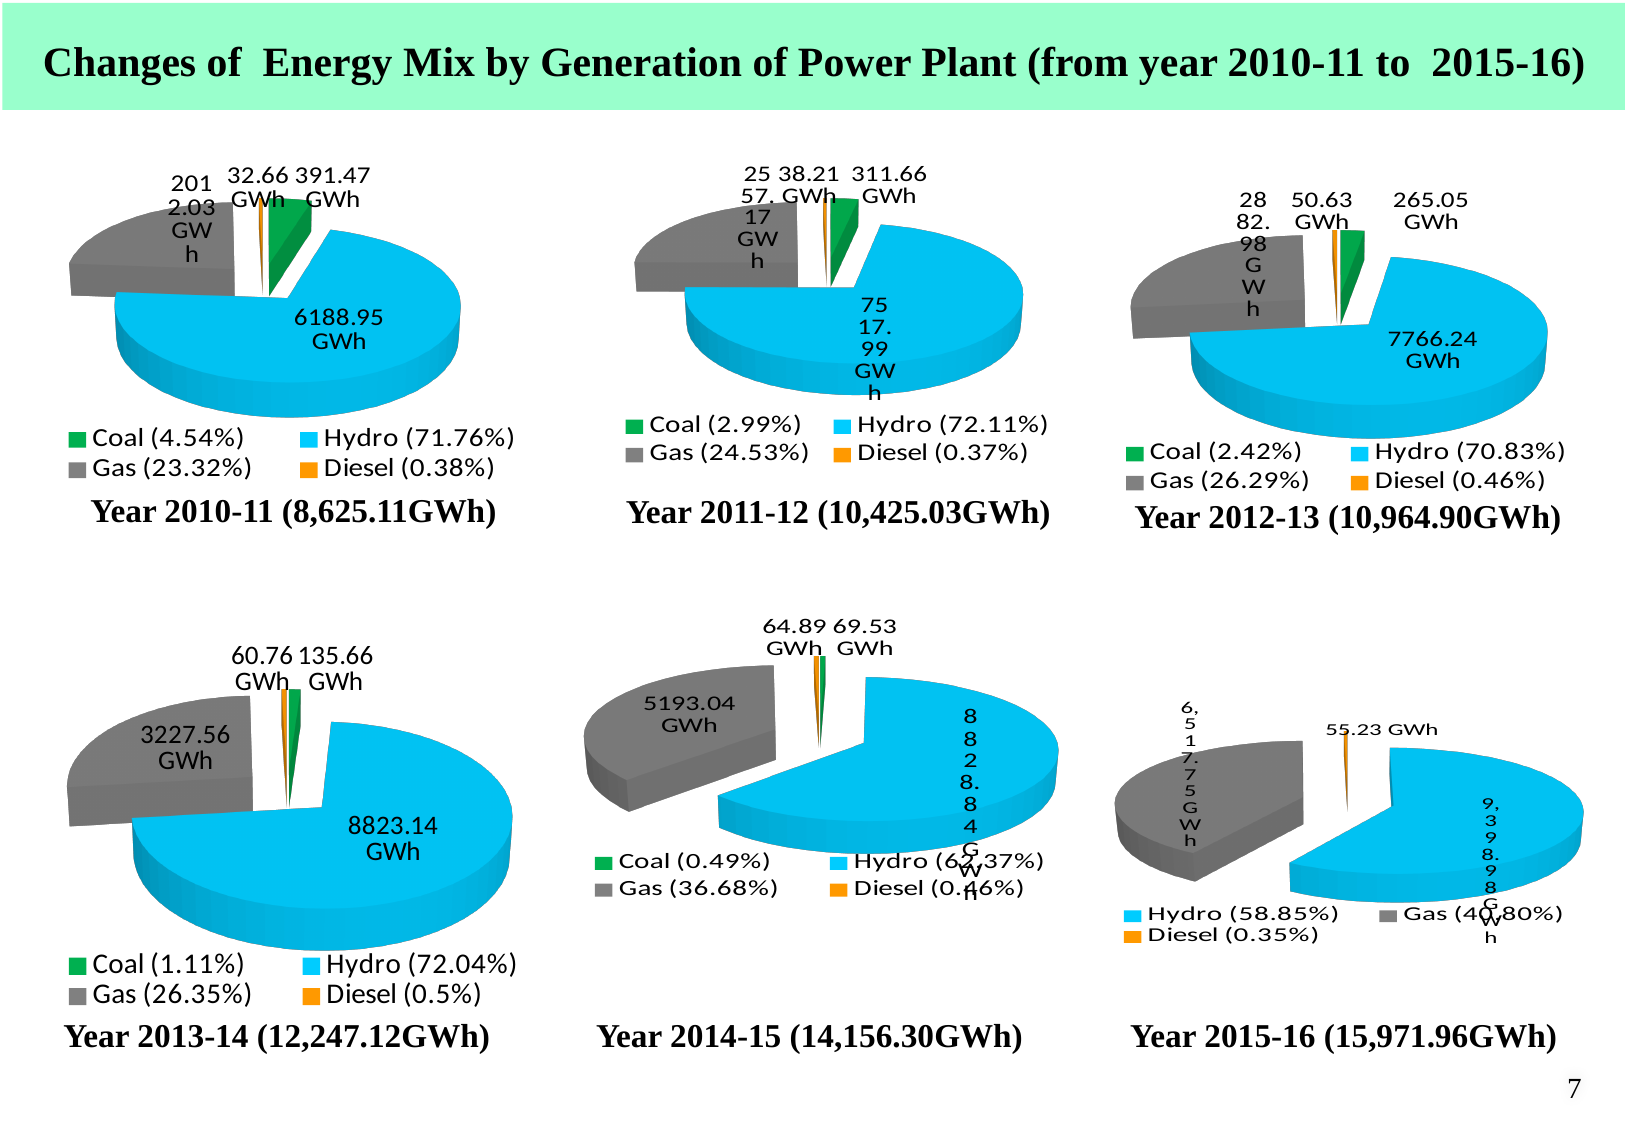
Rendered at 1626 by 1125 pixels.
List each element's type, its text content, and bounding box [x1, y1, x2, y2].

text_box Year 2015-16 (15,971.96GWh) [1112, 1010, 1576, 1062]
text_box Year 2012-13 (10,964.90GWh) [1116, 510, 1580, 543]
chart [24, 124, 563, 501]
text_box Year 2014-15 (14,156.30GWh) [578, 1011, 1041, 1062]
text_box Changes of Energy Mix by Generation of Power Plant (from year 2010-11 to 2015-16) [2, 2, 1625, 110]
text_box Year 2013-14 (12,247.12GWh) [45, 1022, 509, 1062]
text_box 7 [1524, 1054, 1625, 1120]
text_box Year 2010-11 (8,625.11GWh) [62, 510, 525, 537]
chart [587, 109, 1607, 501]
chart [20, 612, 1611, 1013]
text_box Year 2011-12 (10,425.03GWh) [607, 493, 1070, 538]
